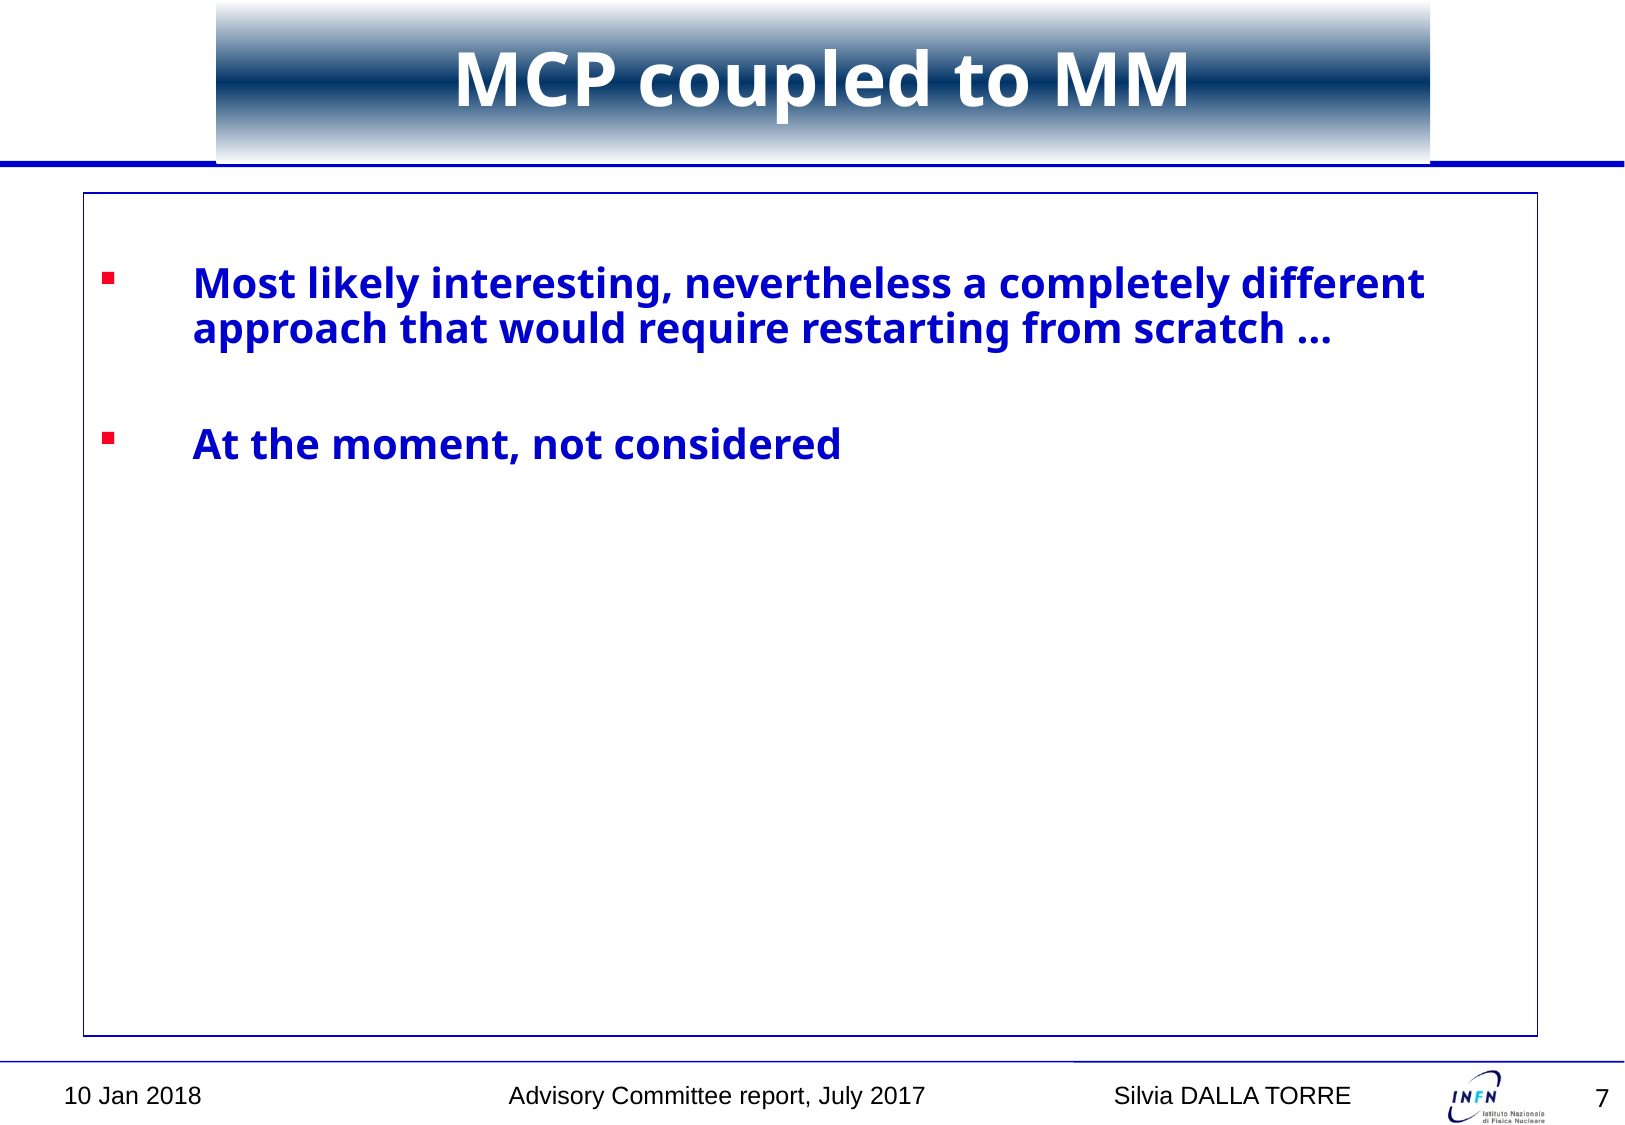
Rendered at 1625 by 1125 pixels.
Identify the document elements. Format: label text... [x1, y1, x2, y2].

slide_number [48, 1095, 1431, 1125]
title MCP coupled to MM [216, 1, 1431, 164]
picture [1445, 1068, 1546, 1125]
list Most likely interesting, nevertheless a completely different approach that would require restarting from scratch … At the moment, not considered [83, 192, 1538, 1037]
